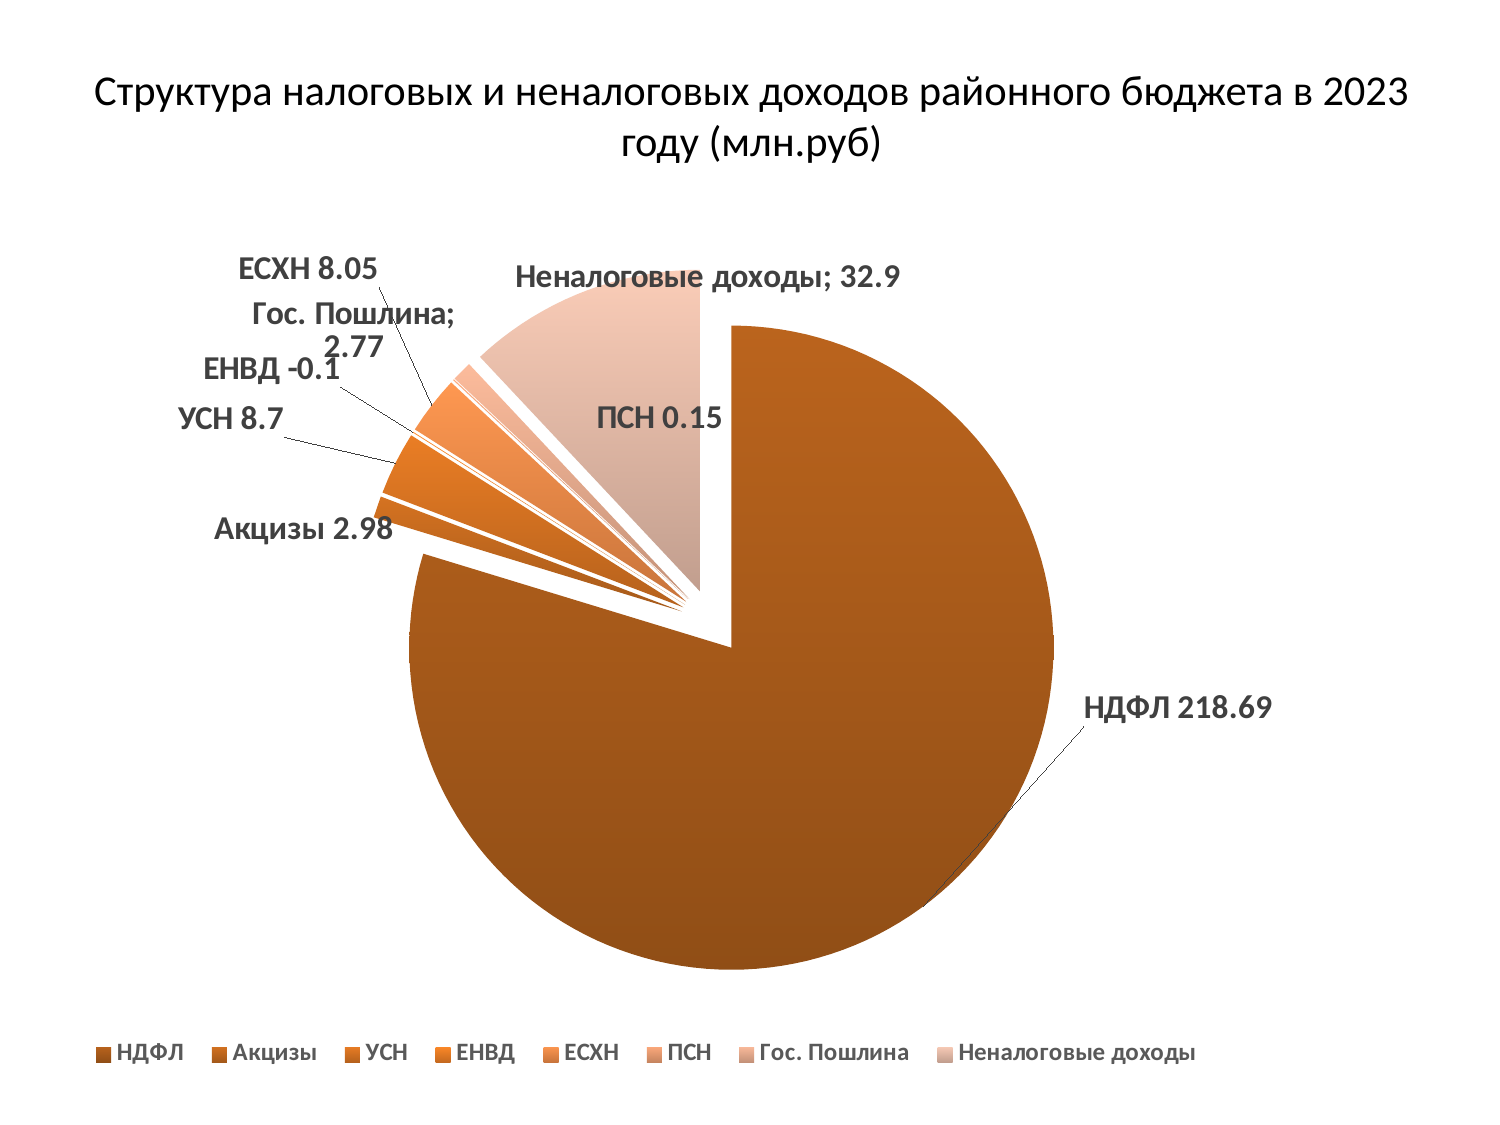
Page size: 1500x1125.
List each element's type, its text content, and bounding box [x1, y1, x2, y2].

title Структура налоговых и неналоговых доходов районного бюджета в 2023 году (млн.руб) [76, 54, 1427, 173]
chart [76, 219, 1414, 1083]
